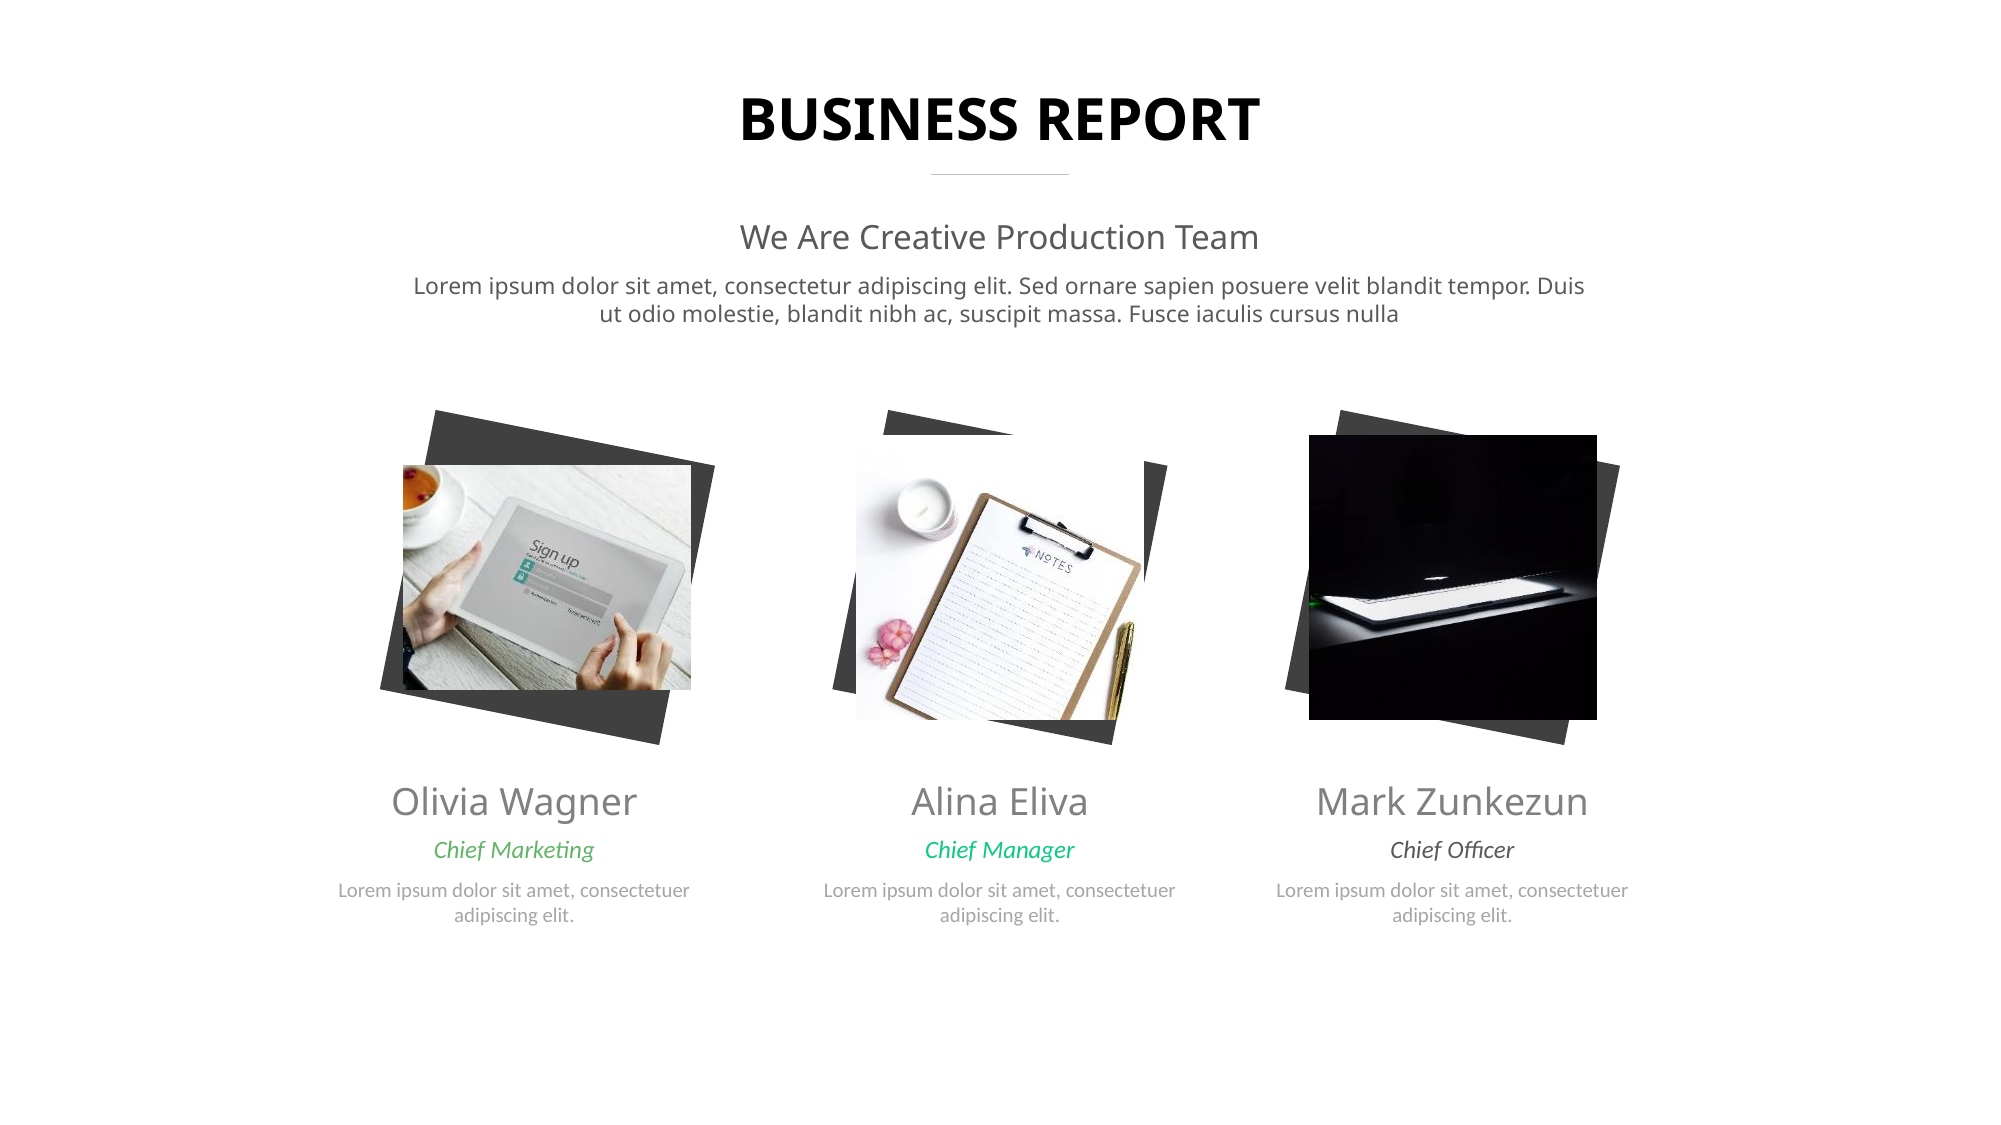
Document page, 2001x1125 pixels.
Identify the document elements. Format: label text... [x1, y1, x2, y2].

text_box Lorem ipsum dolor sit amet, consectetuer adipiscing elit. [1251, 869, 1654, 935]
text_box Mark Zunkezun [1266, 770, 1639, 826]
text_box Chief Manager [813, 826, 1187, 872]
text_box Lorem ipsum dolor sit amet, consectetuer adipiscing elit. [313, 869, 716, 935]
text_box BUSINESS REPORT [723, 74, 1277, 160]
picture [855, 435, 1144, 720]
text_box Lorem ipsum dolor sit amet, consectetuer adipiscing elit. [799, 869, 1201, 935]
text_box Alina Eliva [813, 770, 1187, 826]
text_box Olivia Wagner [327, 770, 701, 826]
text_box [385, 209, 1615, 336]
text_box Chief Officer [1266, 826, 1639, 872]
text_box Chief Marketing [327, 826, 701, 872]
picture [403, 465, 691, 690]
picture [1308, 435, 1597, 720]
